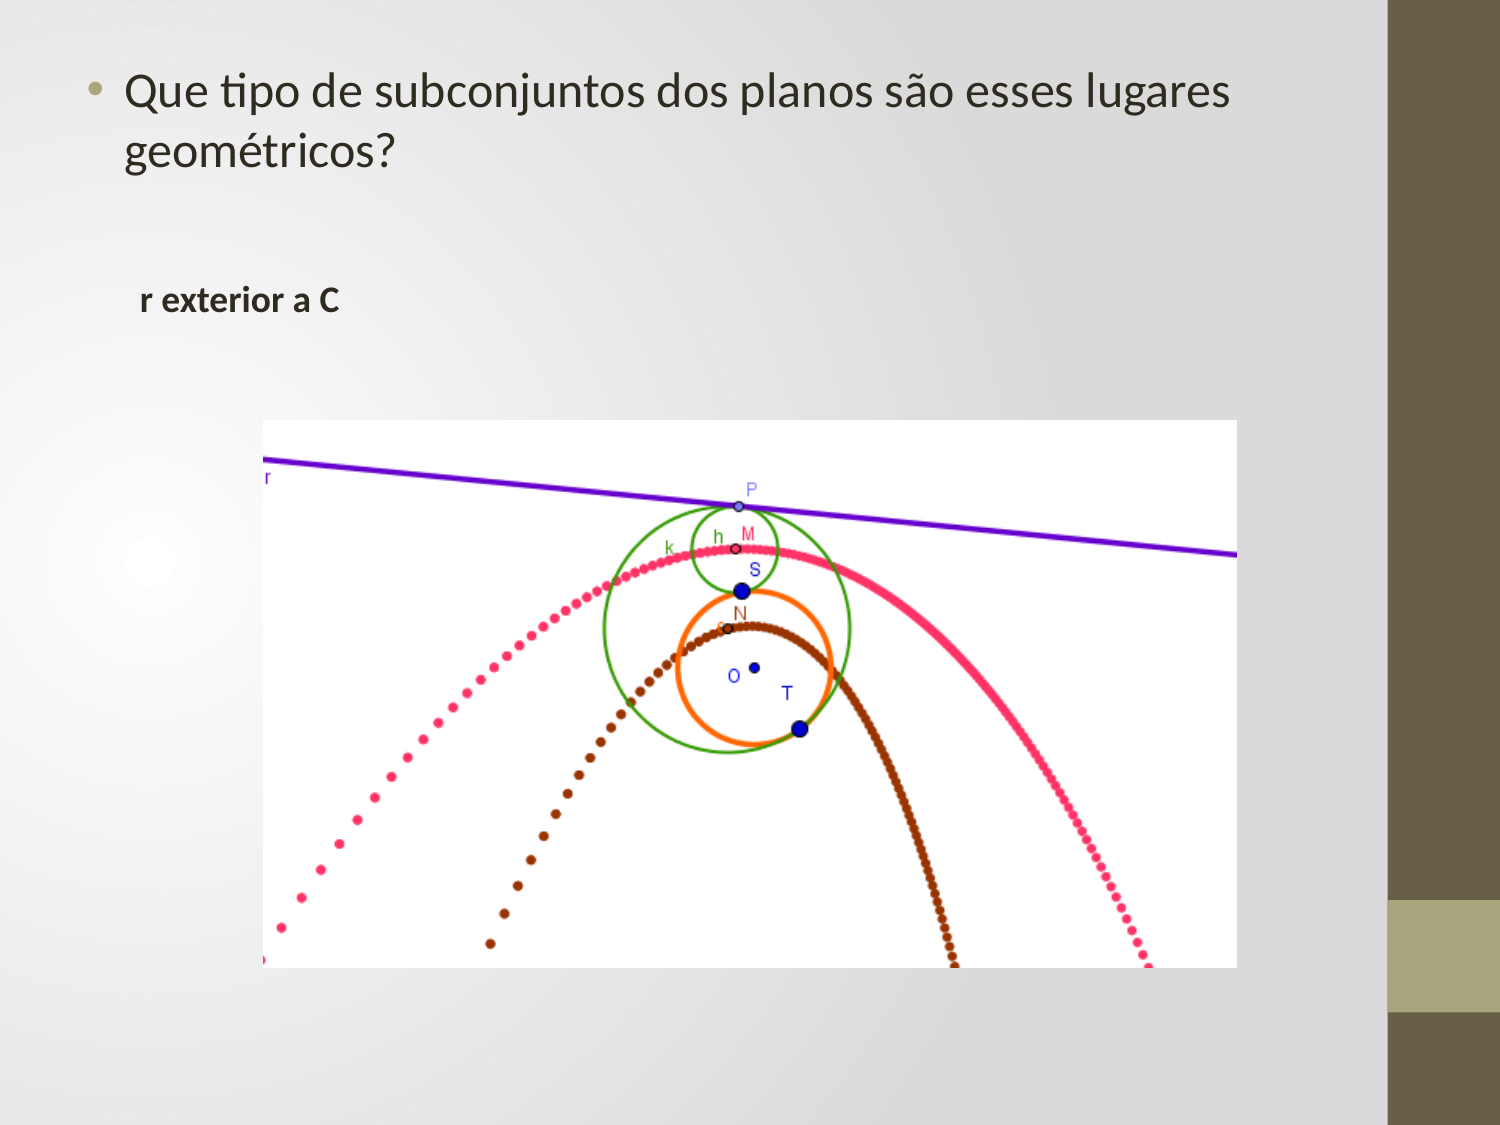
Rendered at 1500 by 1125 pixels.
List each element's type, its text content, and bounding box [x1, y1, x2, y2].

text_box r exterior a C [125, 268, 355, 327]
picture [262, 420, 1238, 969]
text_box Que tipo de subconjuntos dos planos são esses lugares geométricos? [53, 50, 1304, 268]
